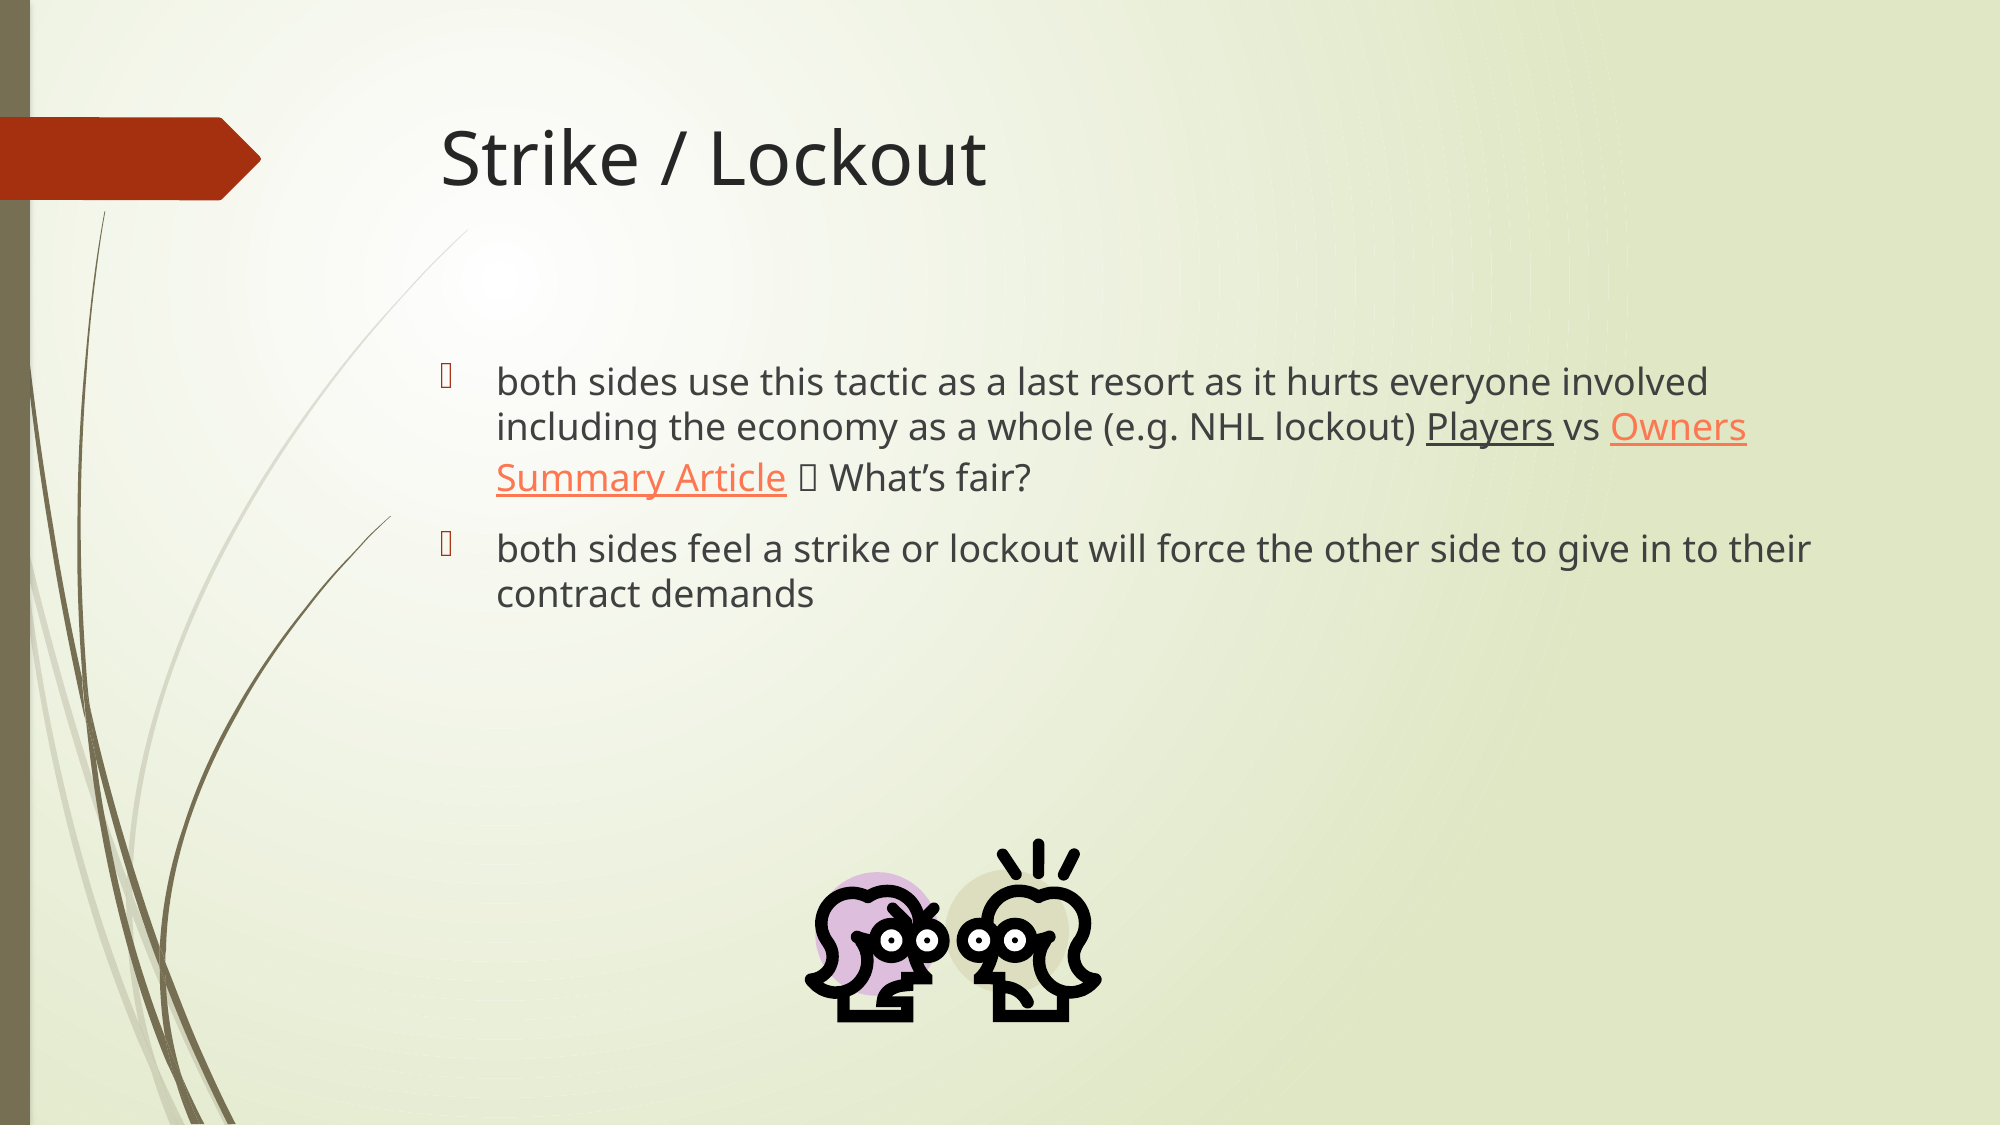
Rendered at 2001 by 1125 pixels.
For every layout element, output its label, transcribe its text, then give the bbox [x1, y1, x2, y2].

picture [804, 838, 1103, 1023]
title Strike / Lockout [425, 102, 1888, 313]
list both sides use this tactic as a last resort as it hurts everyone involved including the economy as a whole (e.g. NHL lockout) Players vs Owners Summary Article  What’s fair? both sides feel a strike or lockout will force the other side to give in to their contract demands [424, 350, 1888, 970]
